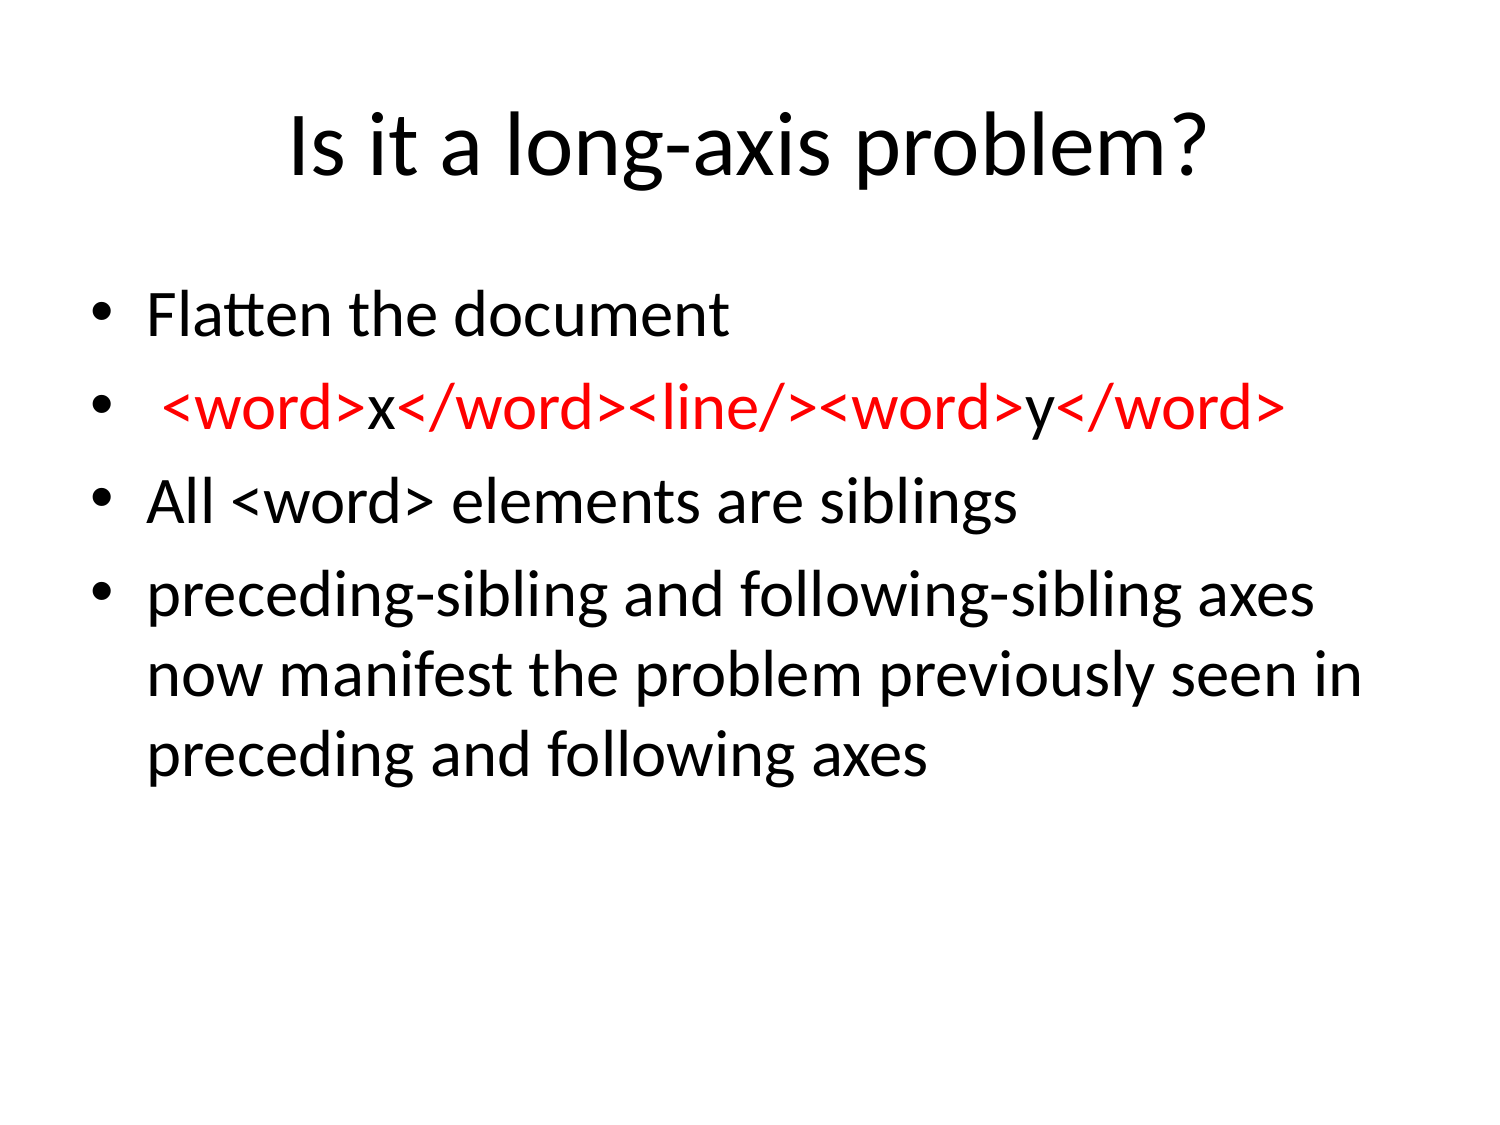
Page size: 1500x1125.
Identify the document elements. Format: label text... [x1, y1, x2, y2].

list Flatten the document <word>x</word><line/><word>y</word> All <word> elements are siblings preceding-sibling and following-sibling axes now manifest the problem previously seen in preceding and following axes [75, 262, 1425, 1005]
title Is it a long-axis problem? [75, 45, 1425, 233]
